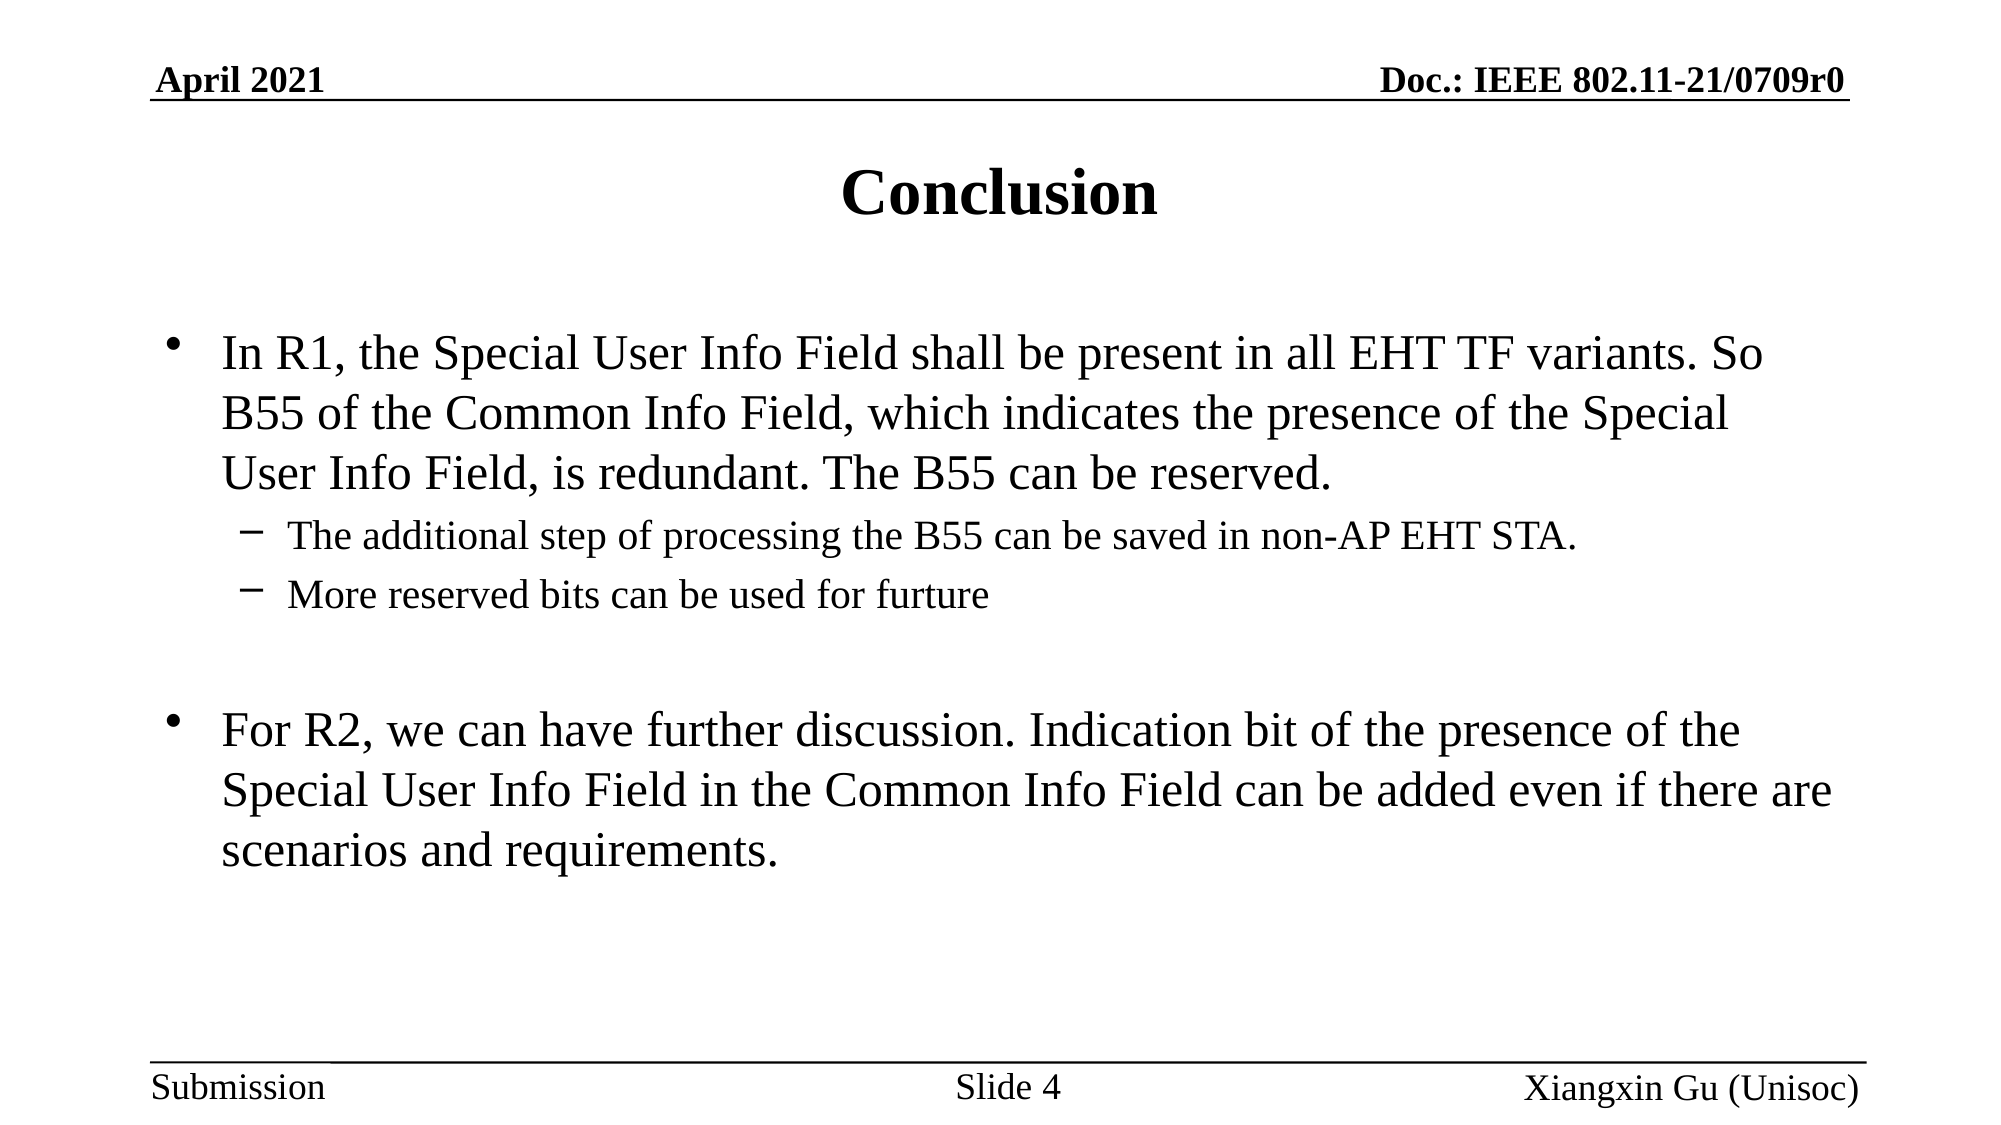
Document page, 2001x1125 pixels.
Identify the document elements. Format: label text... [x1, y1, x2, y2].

slide_number Slide 4 [942, 1063, 1075, 1108]
title Conclusion [149, 112, 1851, 263]
list In R1, the Special User Info Field shall be present in all EHT TF variants. So B55 of the Common Info Field, which indicates the presence of the Special User Info Field, is redundant. The B55 can be reserved. The additional step of processing the B55 can be saved in non-AP EHT STA. More reserved bits can be used for furture For R2, we can have further discussion. Indication bit of the presence of the Special User Info Field in the Common Info Field can be added even if there are scenarios and requirements. [149, 311, 1851, 1063]
footer Xiangxin Gu (Unisoc) [1520, 1062, 1860, 1109]
